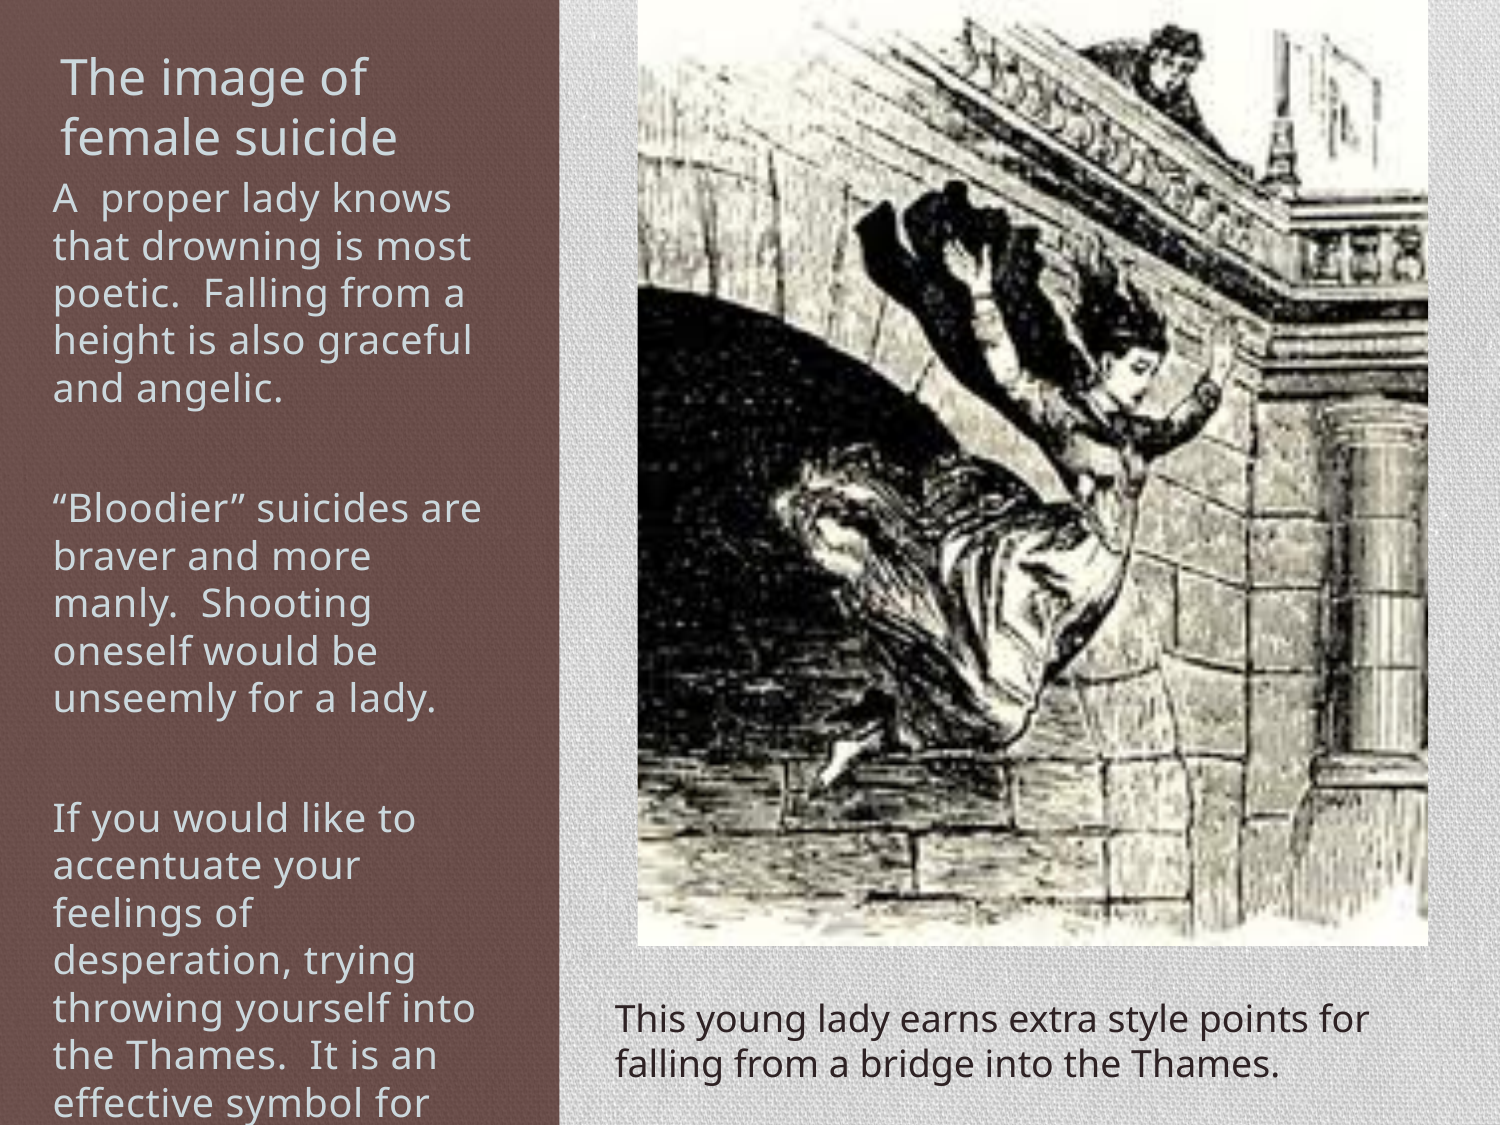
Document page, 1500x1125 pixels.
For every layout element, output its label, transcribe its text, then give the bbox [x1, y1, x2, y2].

title The image of female suicide [45, 37, 511, 213]
picture [637, 0, 1429, 946]
text_box This young lady earns extra style points for falling from a bridge into the Thames. [600, 987, 1463, 1093]
list A proper lady knows that drowning is most poetic. Falling from a height is also graceful and angelic. “Bloodier” suicides are braver and more manly. Shooting oneself would be unseemly for a lady. If you would like to accentuate your feelings of desperation, trying throwing yourself into the Thames. It is an effective symbol for “the end of the line”. [37, 165, 503, 1041]
